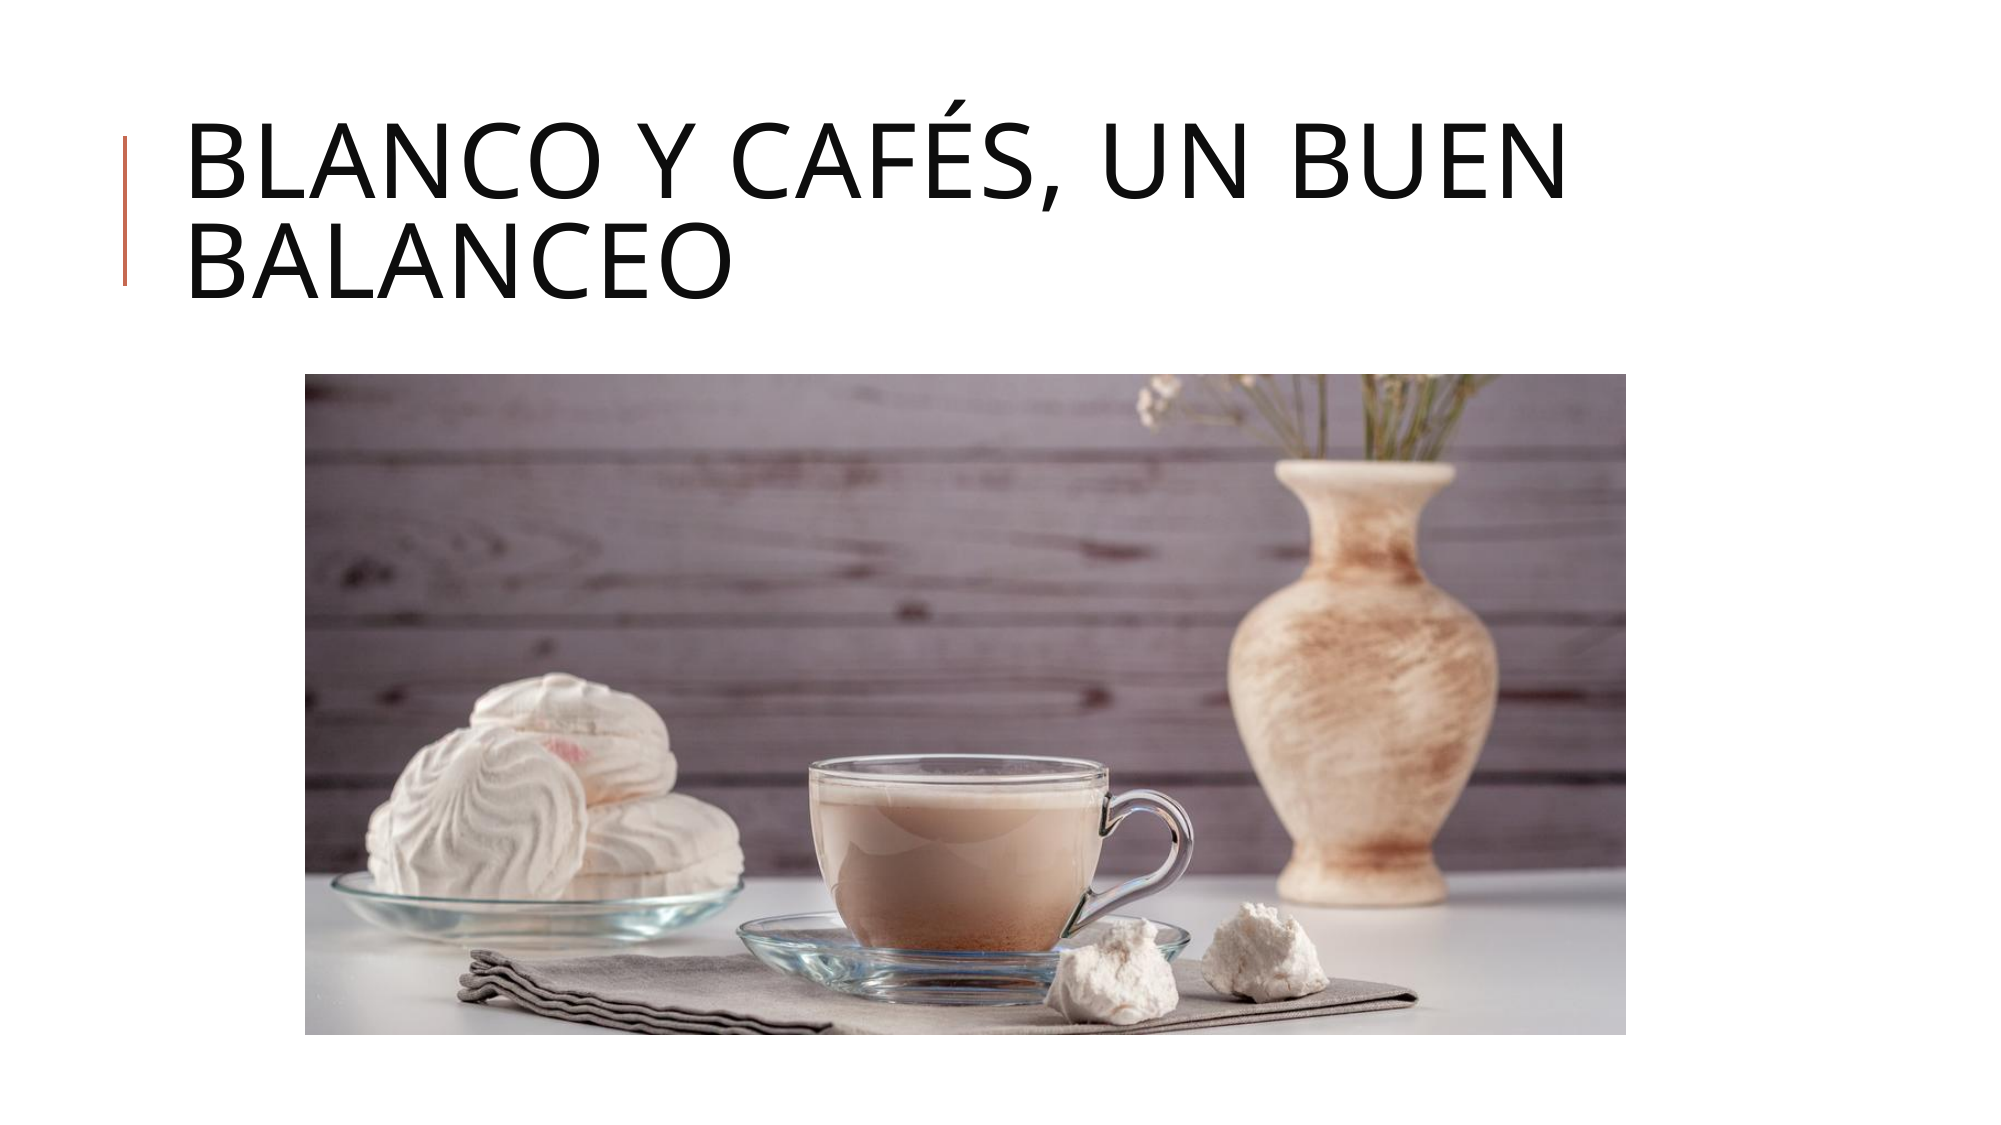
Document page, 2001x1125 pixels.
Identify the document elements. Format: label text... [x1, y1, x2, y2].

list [304, 374, 1626, 1036]
title Blanco y cafés, un buen balanceo [168, 96, 1763, 342]
